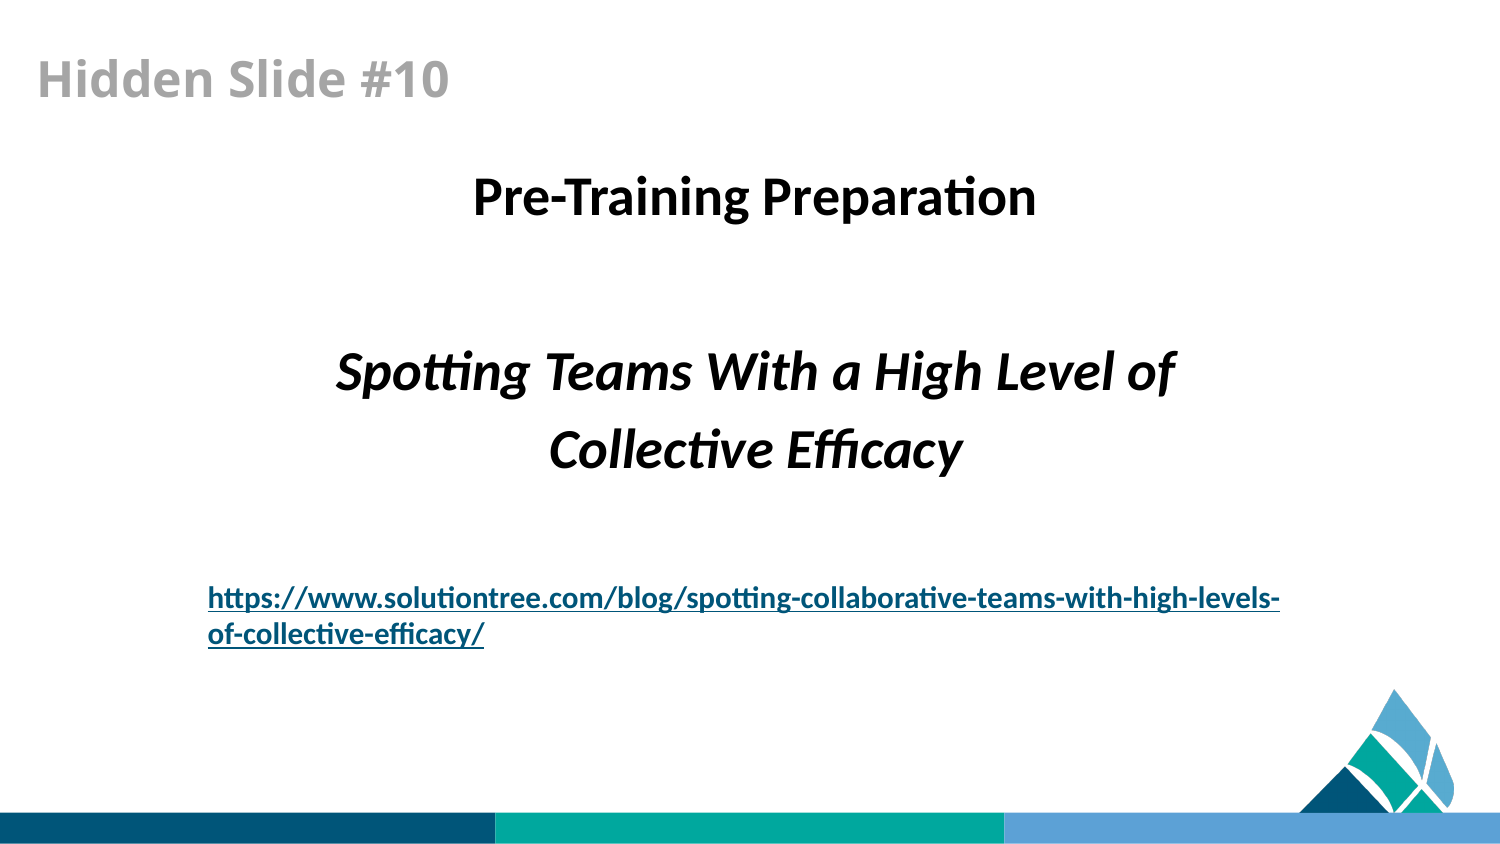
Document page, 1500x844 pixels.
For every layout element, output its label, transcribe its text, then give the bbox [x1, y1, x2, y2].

list Pre-Training Preparation Spotting Teams With a High Level of Collective Efficacy https://www.solutiontree.com/blog/spotting-collaborative-teams-with-high-levels-of-collective-efficacy/ [192, 133, 1308, 635]
title Hidden Slide #10 [21, 32, 1315, 134]
picture [1299, 689, 1454, 813]
